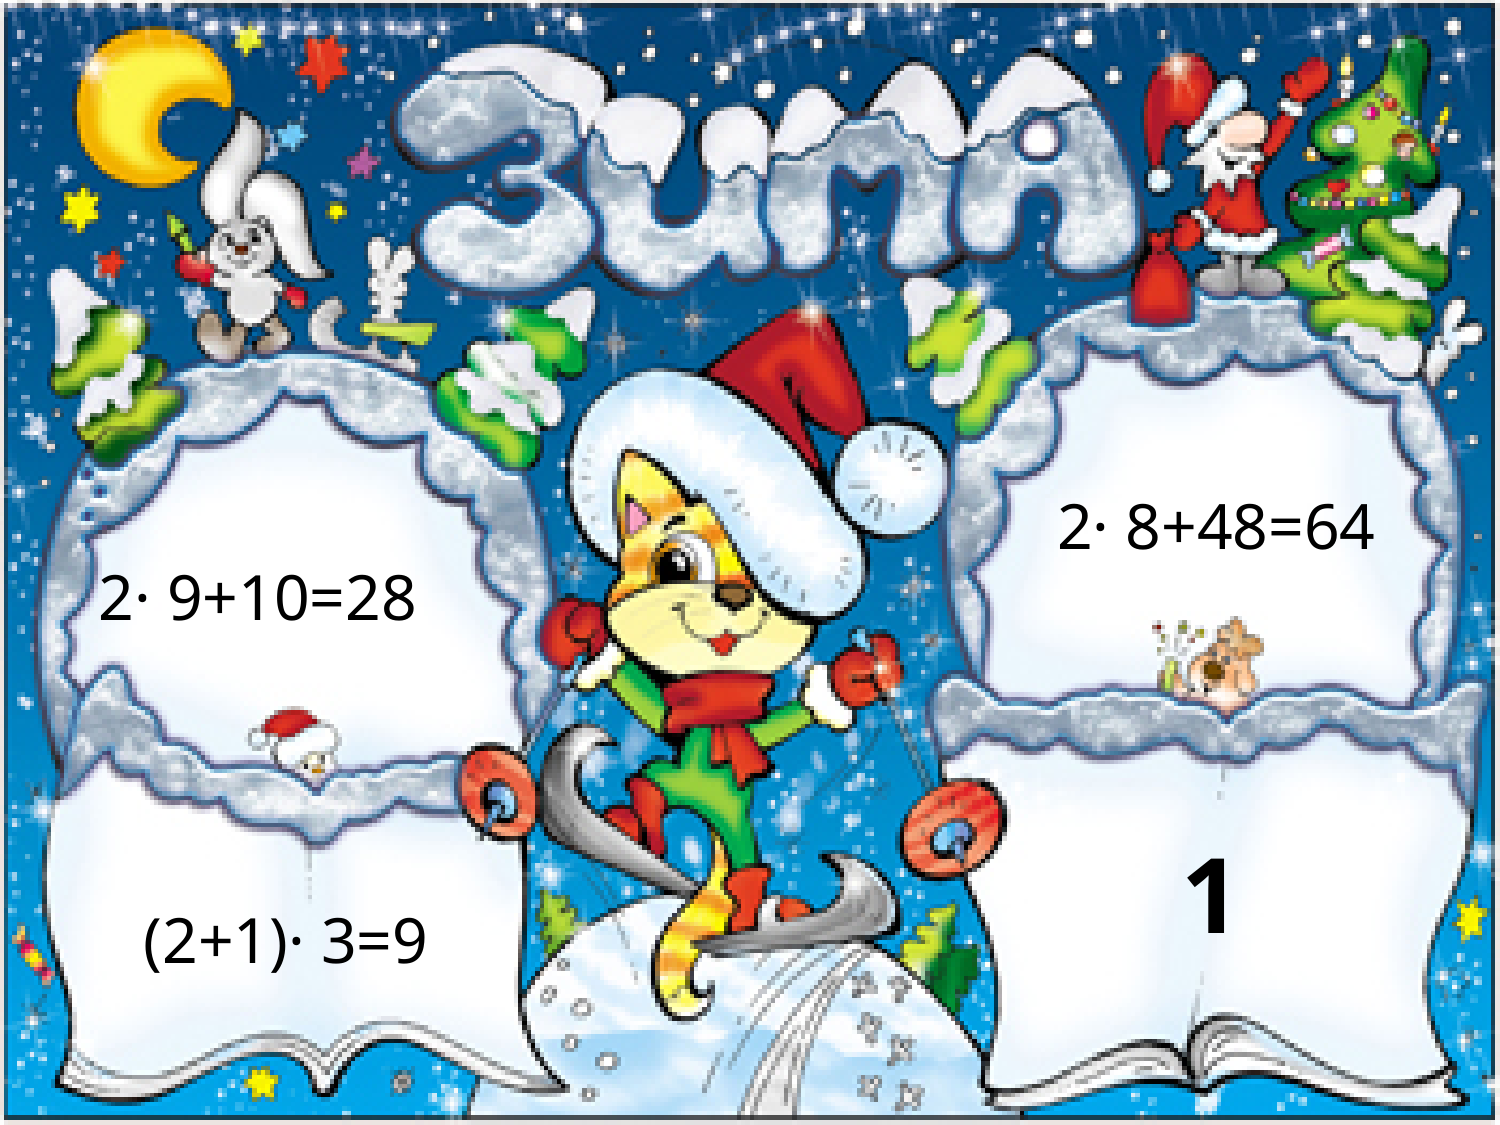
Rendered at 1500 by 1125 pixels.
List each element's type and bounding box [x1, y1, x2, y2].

list [0, 0, 1500, 1125]
